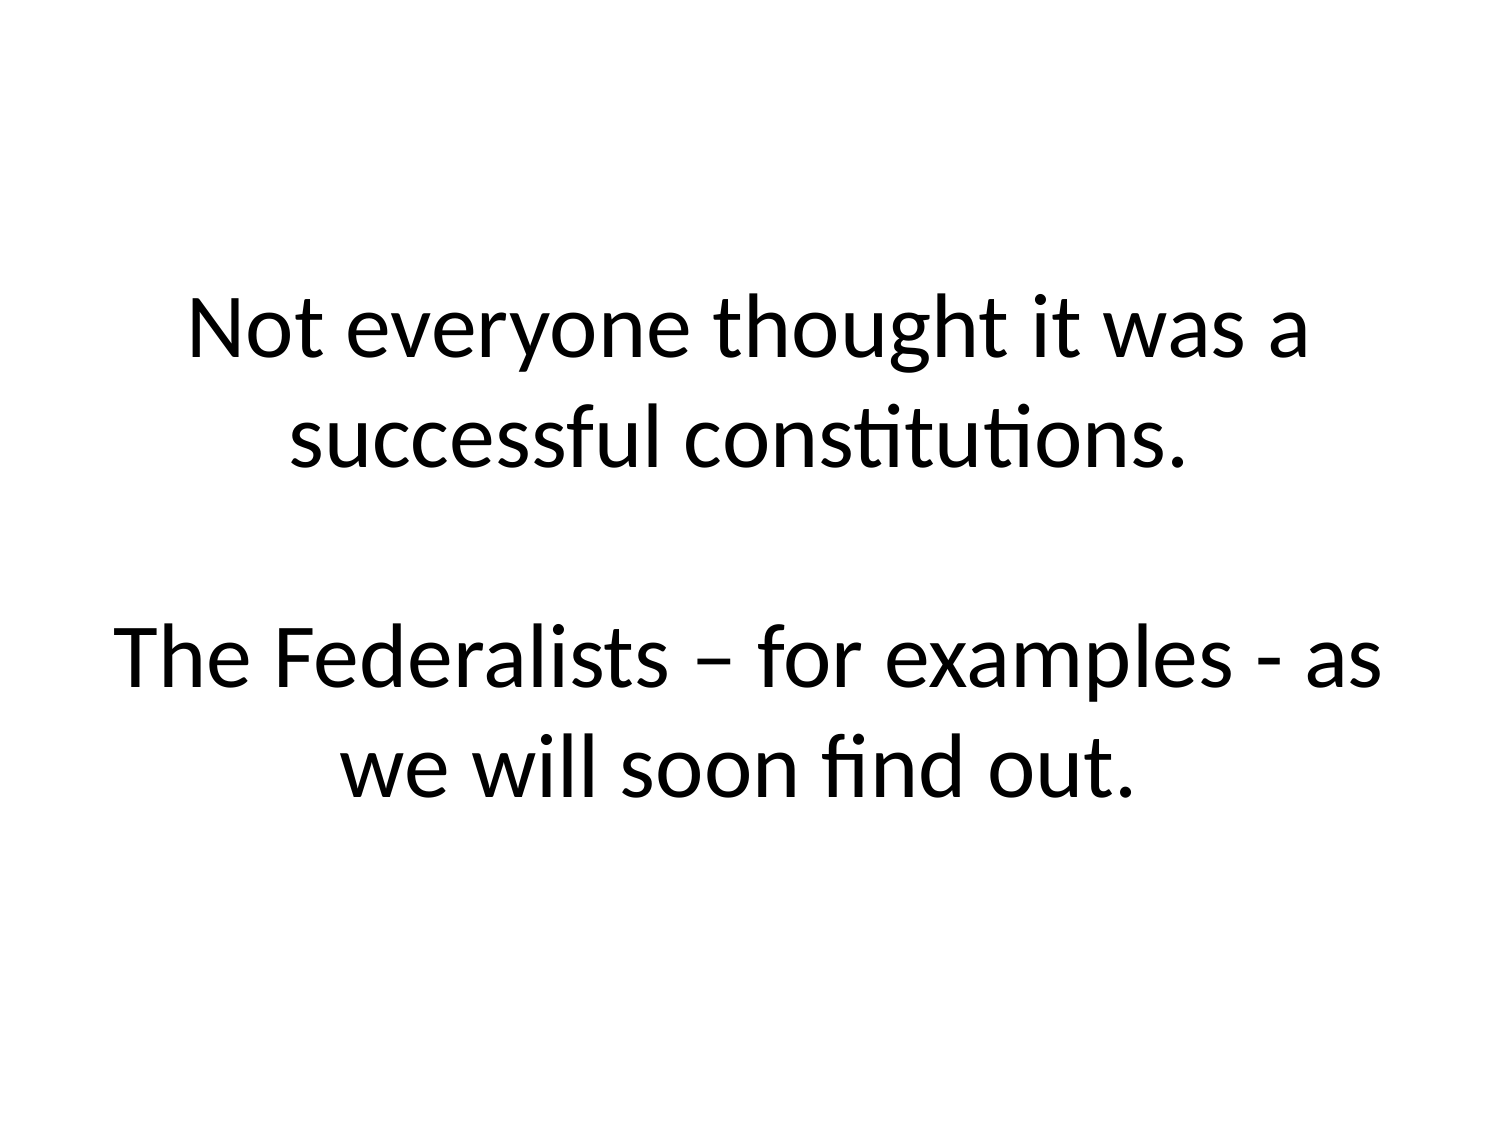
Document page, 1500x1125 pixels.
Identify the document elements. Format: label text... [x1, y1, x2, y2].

title Not everyone thought it was a successful constitutions. The Federalists – for examples - as we will soon find out. [75, 45, 1425, 1038]
